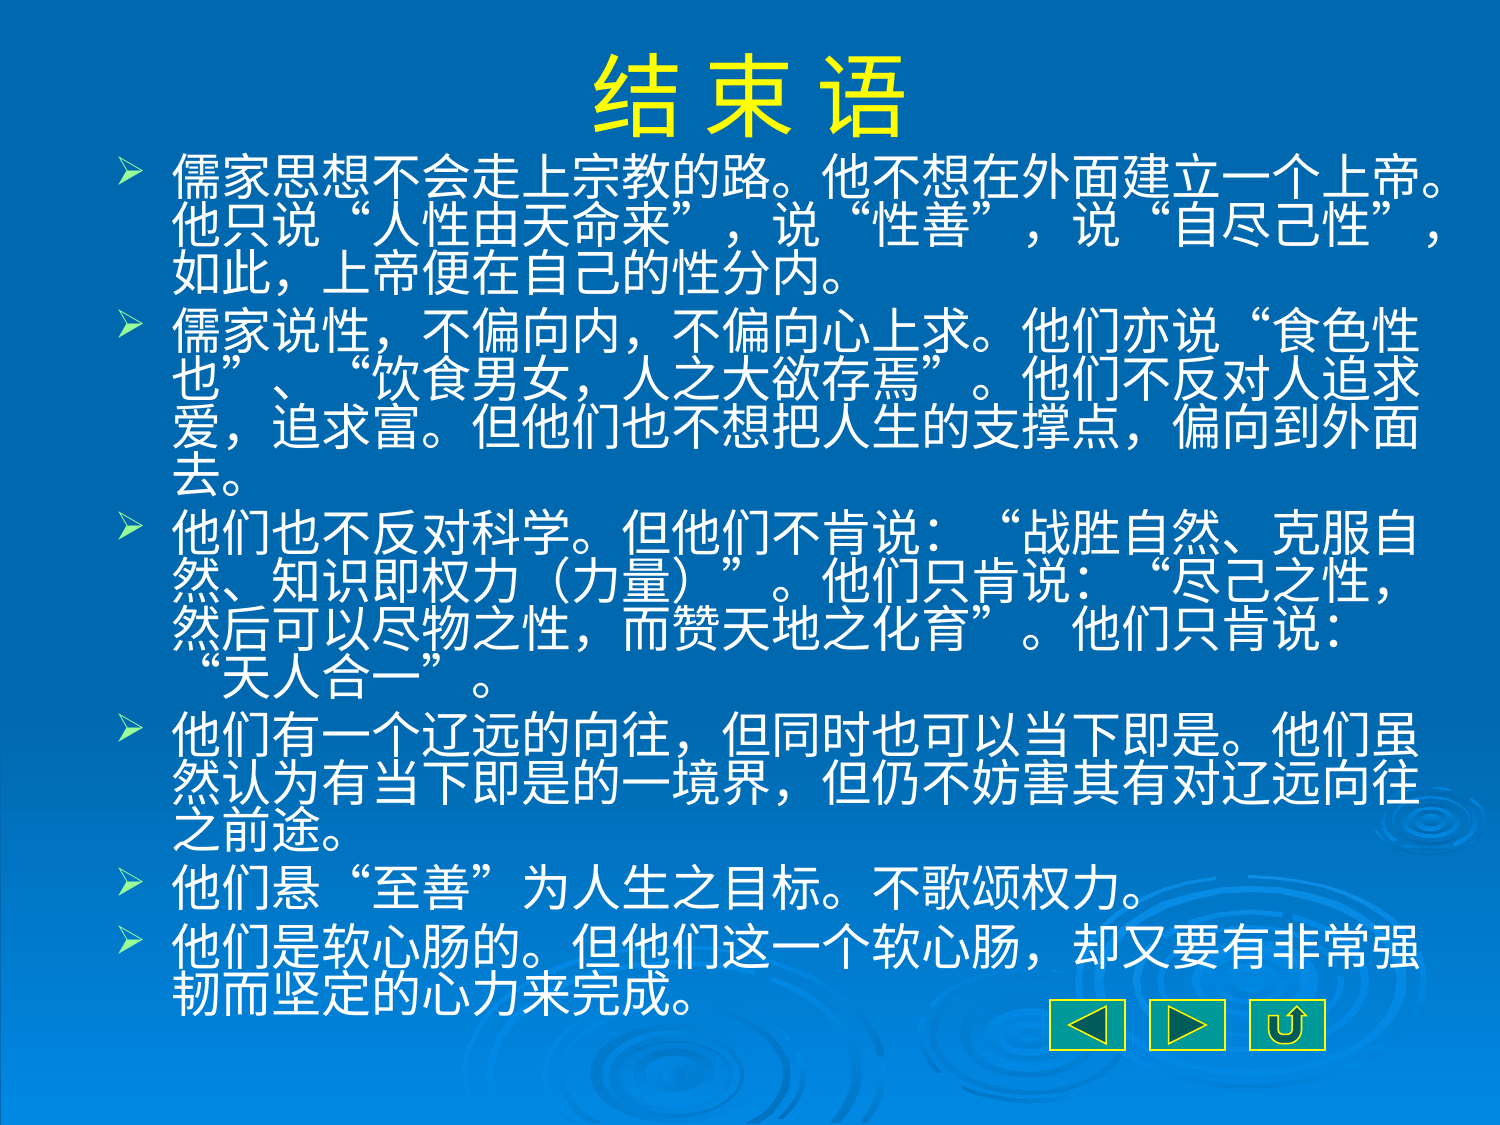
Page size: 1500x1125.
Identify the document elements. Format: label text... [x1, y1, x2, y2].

list 儒家思想不会走上宗教的路。他不想在外面建立一个上帝。他只说“人性由天命来”，说“性善”，说“自尽己性”，如此，上帝便在自己的性分内。 儒家说性，不偏向内，不偏向心上求。他们亦说“食色性也”、“饮食男女，人之大欲存焉”。他们不反对人追求爱，追求富。但他们也不想把人生的支撑点，偏向到外面去。 他们也不反对科学。但他们不肯说：“战胜自然、克服自然、知识即权力（力量）”。他们只肯说：“尽己之性，然后可以尽物之性，而赞天地之化育”。他们只肯说：“天人合一”。 他们有一个辽远的向往，但同时也可以当下即是。他们虽然认为有当下即是的一境界，但仍不妨害其有对辽远向往之前途。 他们悬“至善”为人生之目标。不歌颂权力。 他们是软心肠的。但他们这一个软心肠，却又要有非常强韧而坚定的心力来完成。 [99, 149, 1463, 951]
text_box [1049, 999, 1125, 1051]
text_box [1149, 999, 1225, 1051]
title 结 束 语 [74, 0, 1426, 188]
text_box [1249, 999, 1325, 1051]
